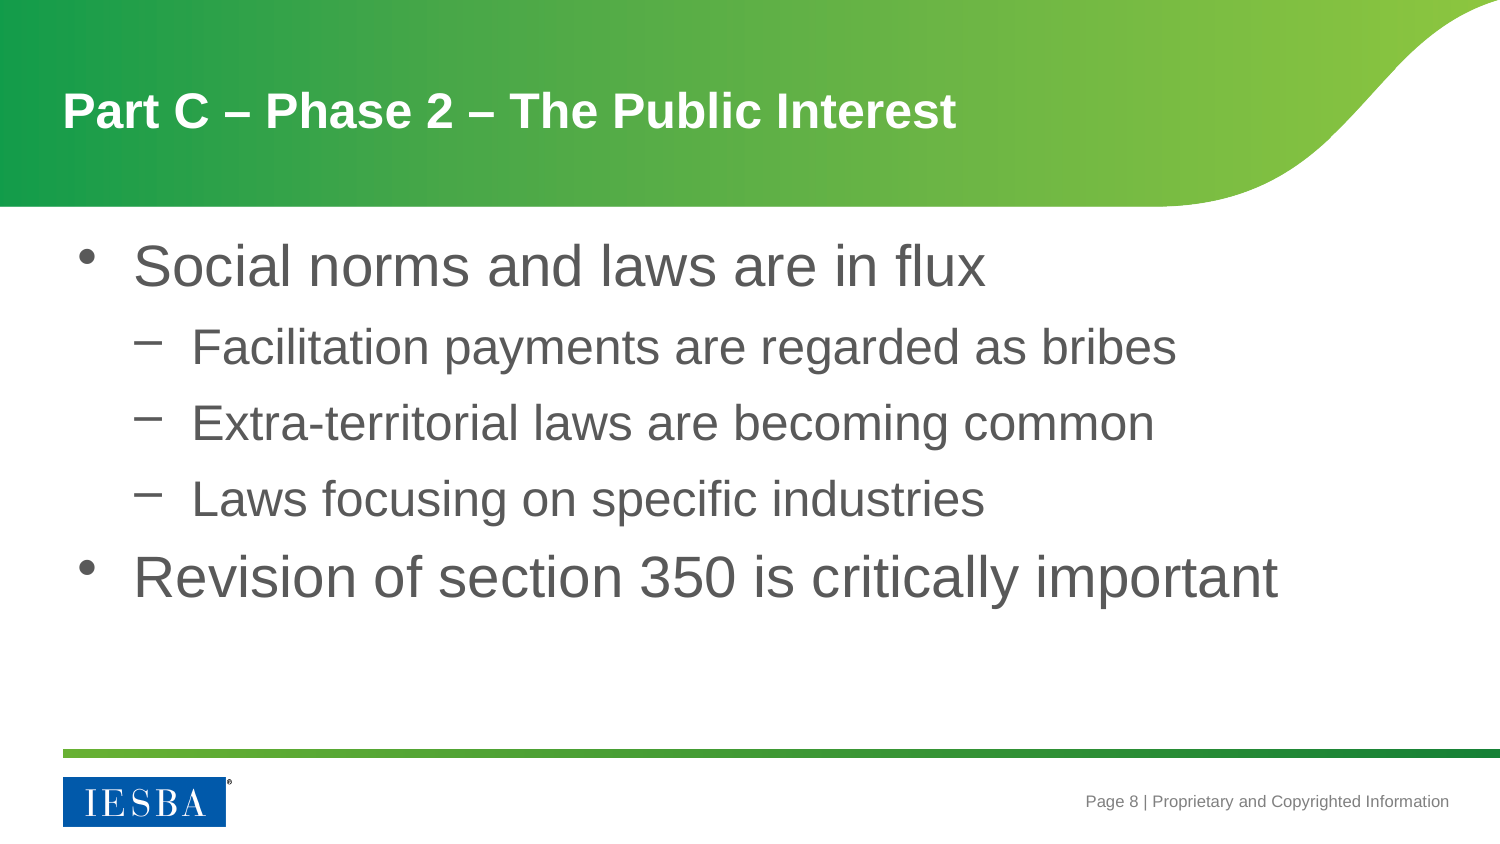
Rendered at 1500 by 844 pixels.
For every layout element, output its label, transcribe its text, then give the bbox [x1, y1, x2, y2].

picture [63, 777, 232, 827]
title Part C – Phase 2 – The Public Interest [62, 75, 1300, 142]
list Social norms and laws are in flux Facilitation payments are regarded as bribes Extra-territorial laws are becoming common Laws focusing on specific industries Revision of section 350 is critically important [62, 220, 1450, 724]
picture [0, 0, 1500, 207]
